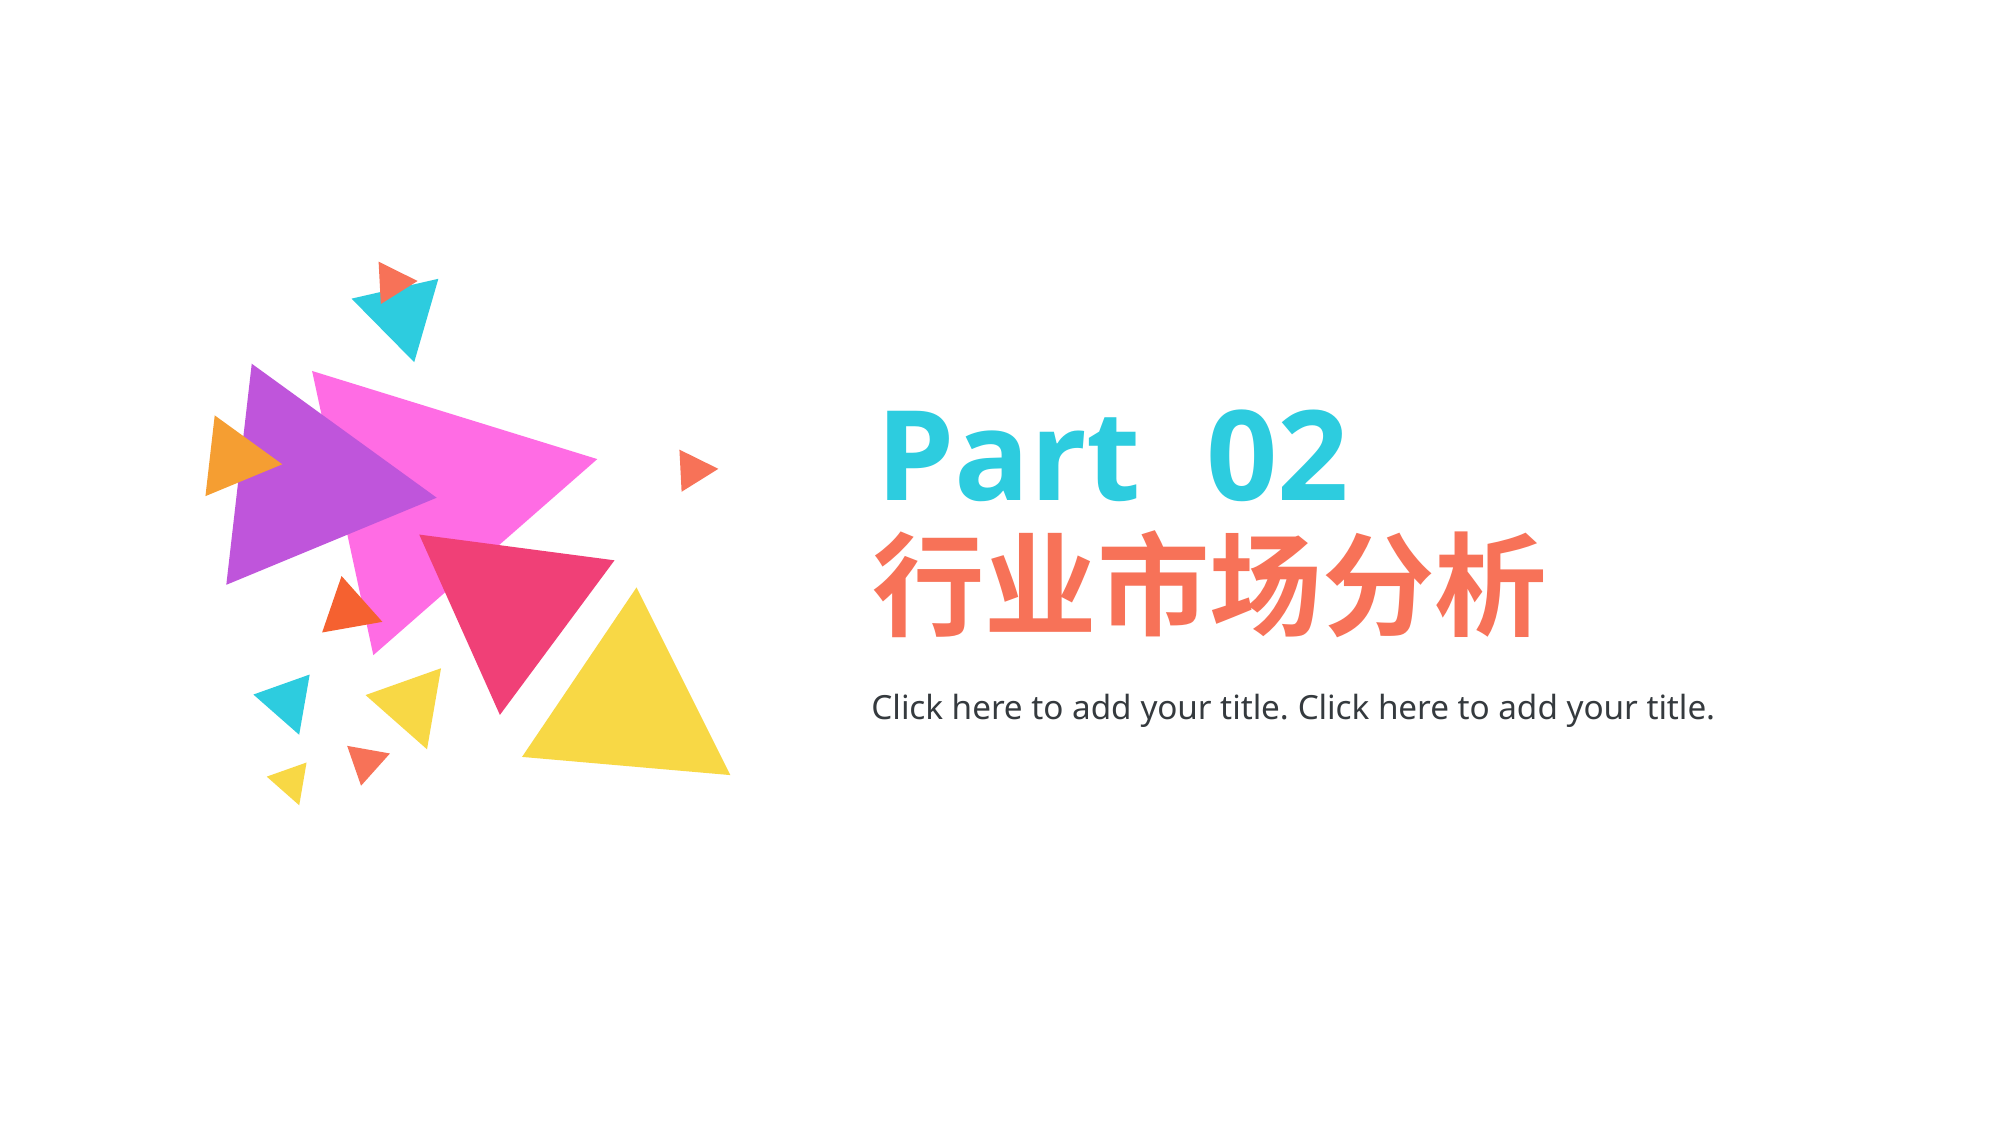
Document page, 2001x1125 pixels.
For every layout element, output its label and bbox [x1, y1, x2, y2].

text_box [377, 259, 420, 306]
text_box [678, 447, 721, 494]
text_box [363, 666, 443, 752]
text_box [264, 760, 308, 808]
text_box [417, 533, 617, 717]
text_box [345, 744, 392, 788]
text_box [225, 361, 439, 587]
text_box [349, 277, 440, 365]
text_box [310, 369, 600, 658]
text_box [204, 413, 285, 498]
text_box [251, 672, 312, 737]
text_box [856, 368, 1880, 735]
text_box [520, 585, 733, 777]
text_box [320, 574, 385, 634]
